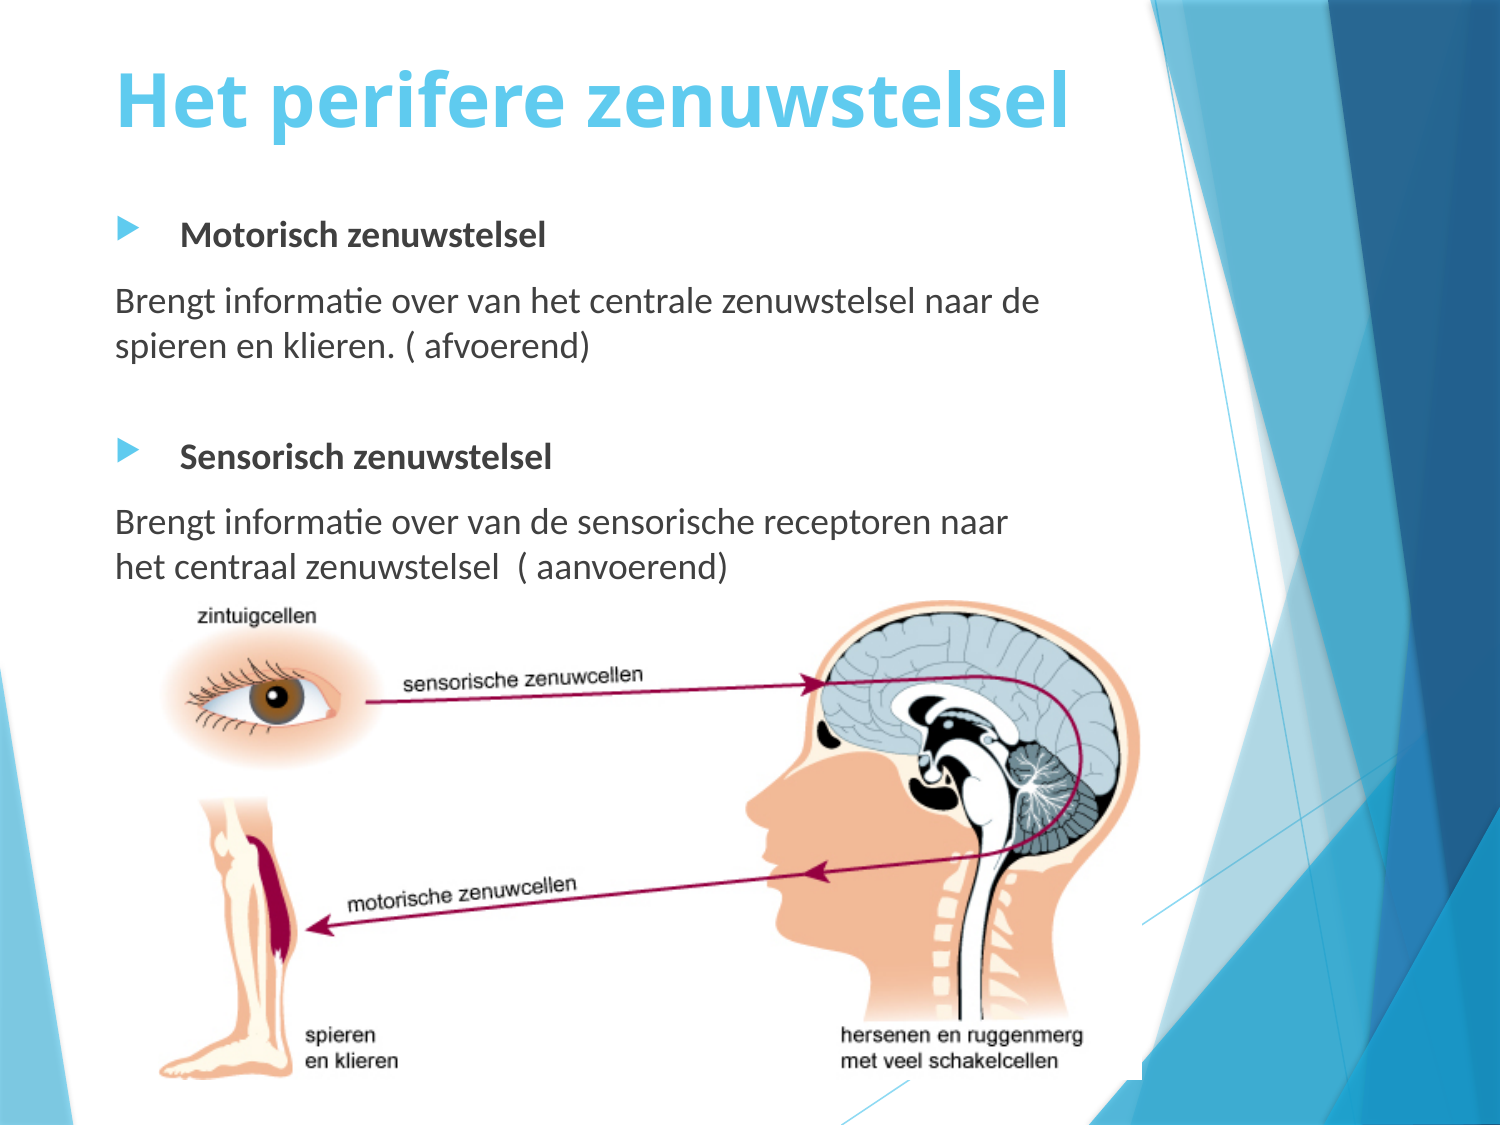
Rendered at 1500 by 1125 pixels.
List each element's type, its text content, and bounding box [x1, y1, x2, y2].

list Motorisch zenuwstelsel Brengt informatie over van het centrale zenuwstelsel naar de spieren en klieren. ( afvoerend) Sensorisch zenuwstelsel Brengt informatie over van de sensorische receptoren naar het centraal zenuwstelsel ( aanvoerend) [99, 202, 1060, 703]
title Het perifere zenuwstelsel [99, 45, 1142, 262]
picture [158, 600, 1142, 1081]
